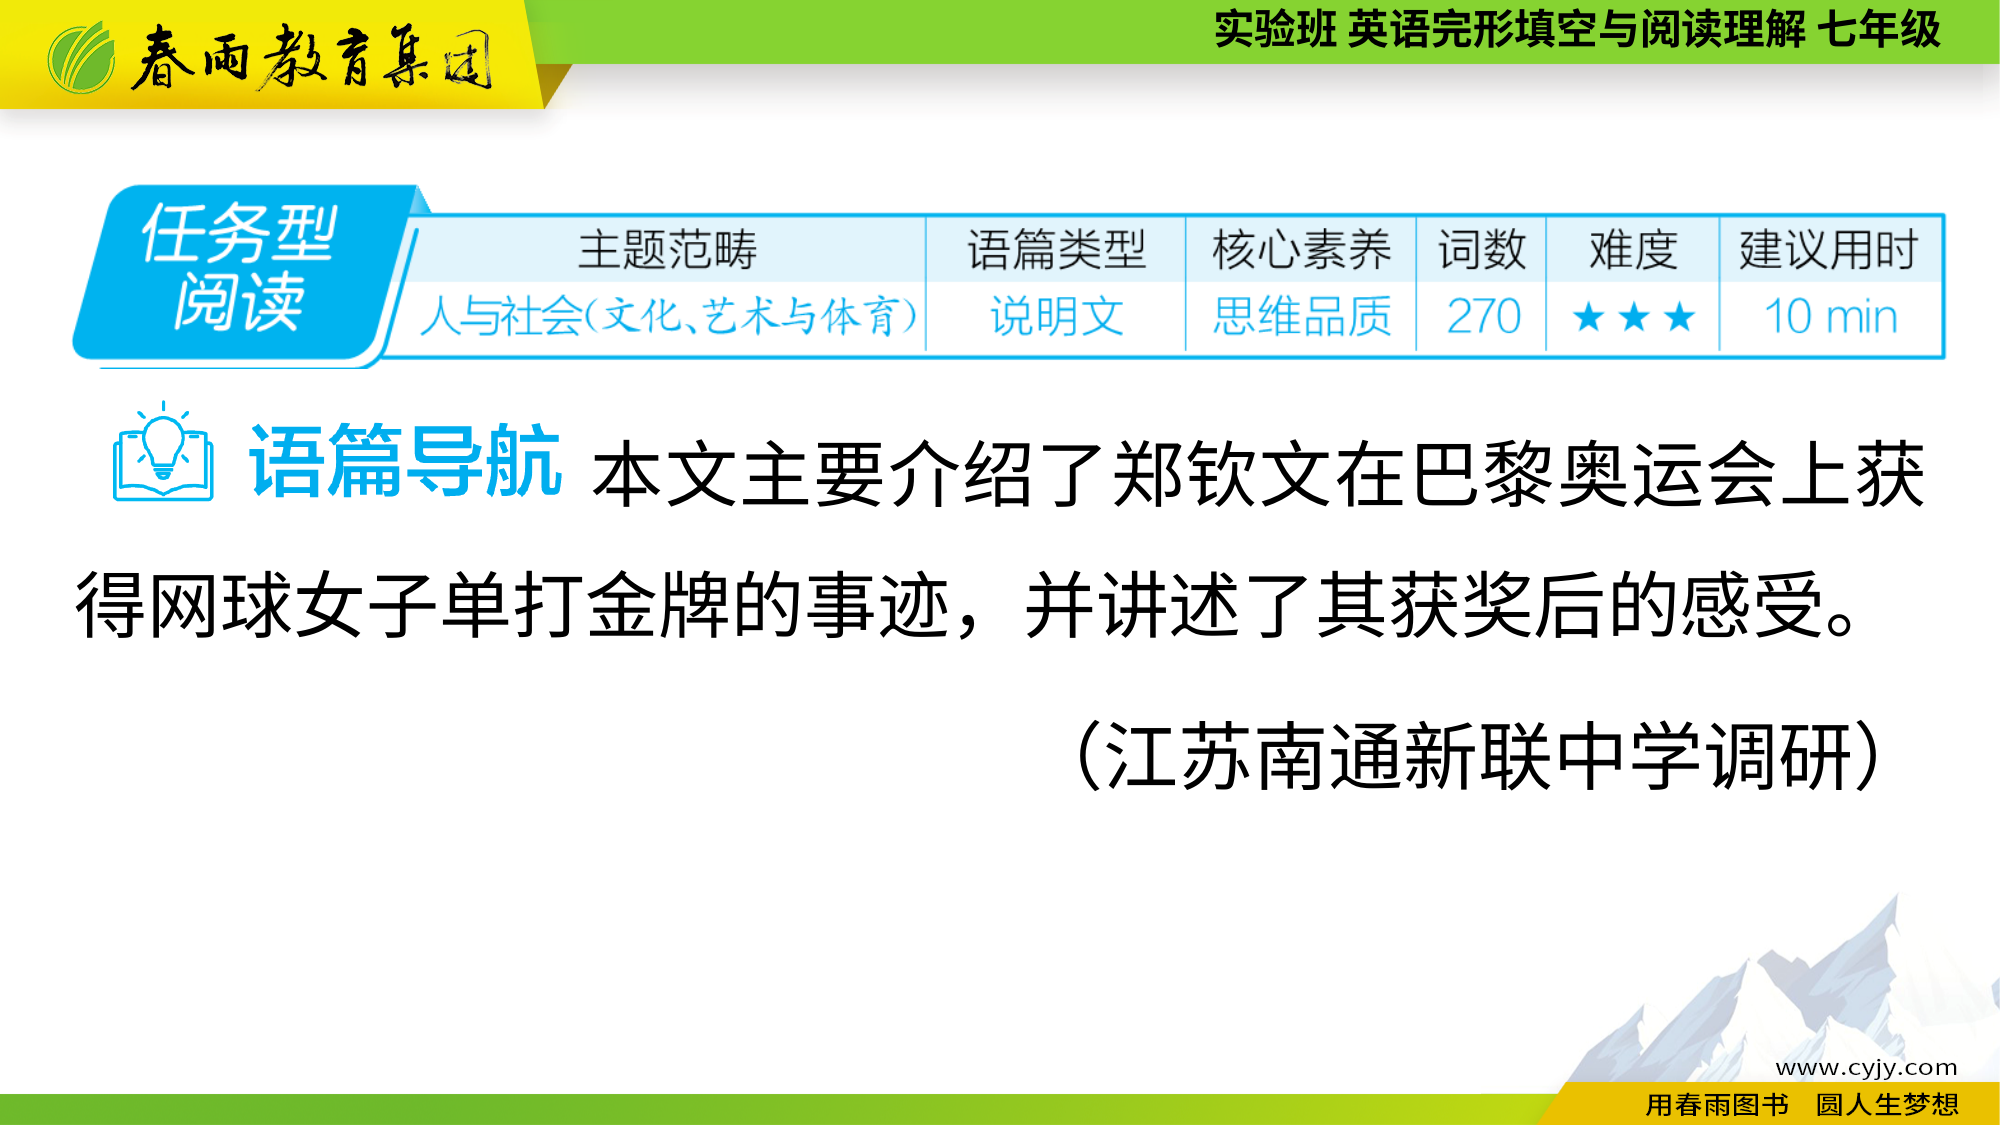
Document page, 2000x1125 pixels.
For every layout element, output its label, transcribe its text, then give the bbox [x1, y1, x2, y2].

picture [0, 0, 2000, 1125]
list 本文主要介绍了郑钦文在巴黎奥运会上获得网球女子单打金牌的事迹，并讲述了其获奖后的感受。 [59, 378, 1944, 641]
text_box （江苏南通新联中学调研） [59, 656, 1944, 807]
